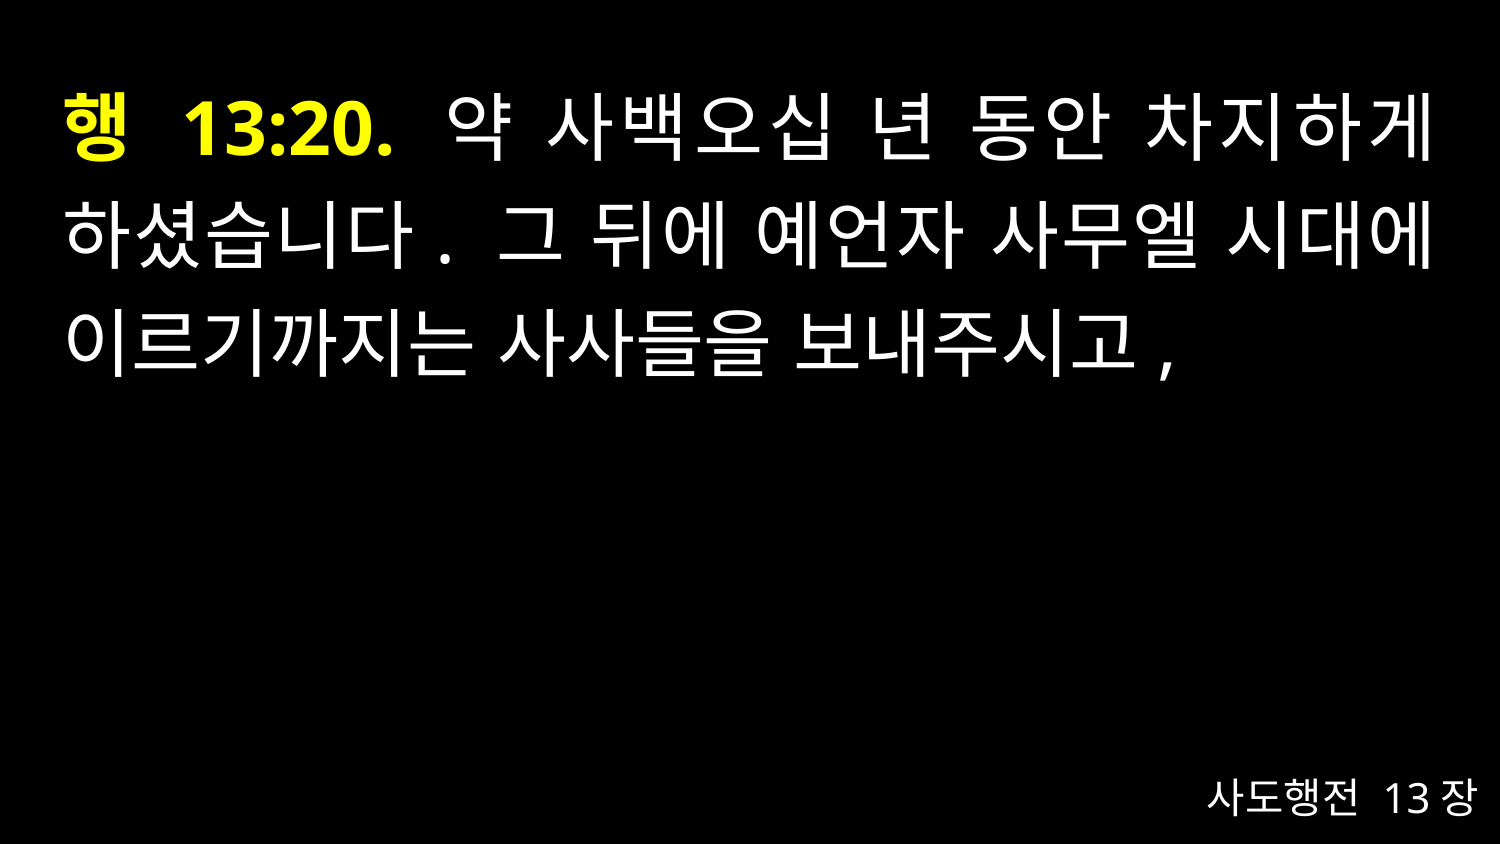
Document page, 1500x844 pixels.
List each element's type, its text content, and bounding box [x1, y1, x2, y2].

title 행 13:20. 약 사백오십 년 동안 차지하게 하셨습니다. 그 뒤에 예언자 사무엘 시대에 이르기까지는 사사들을 보내주시고, [0, 0, 1500, 844]
subtitle 사도행전 13장 [916, 770, 1500, 844]
